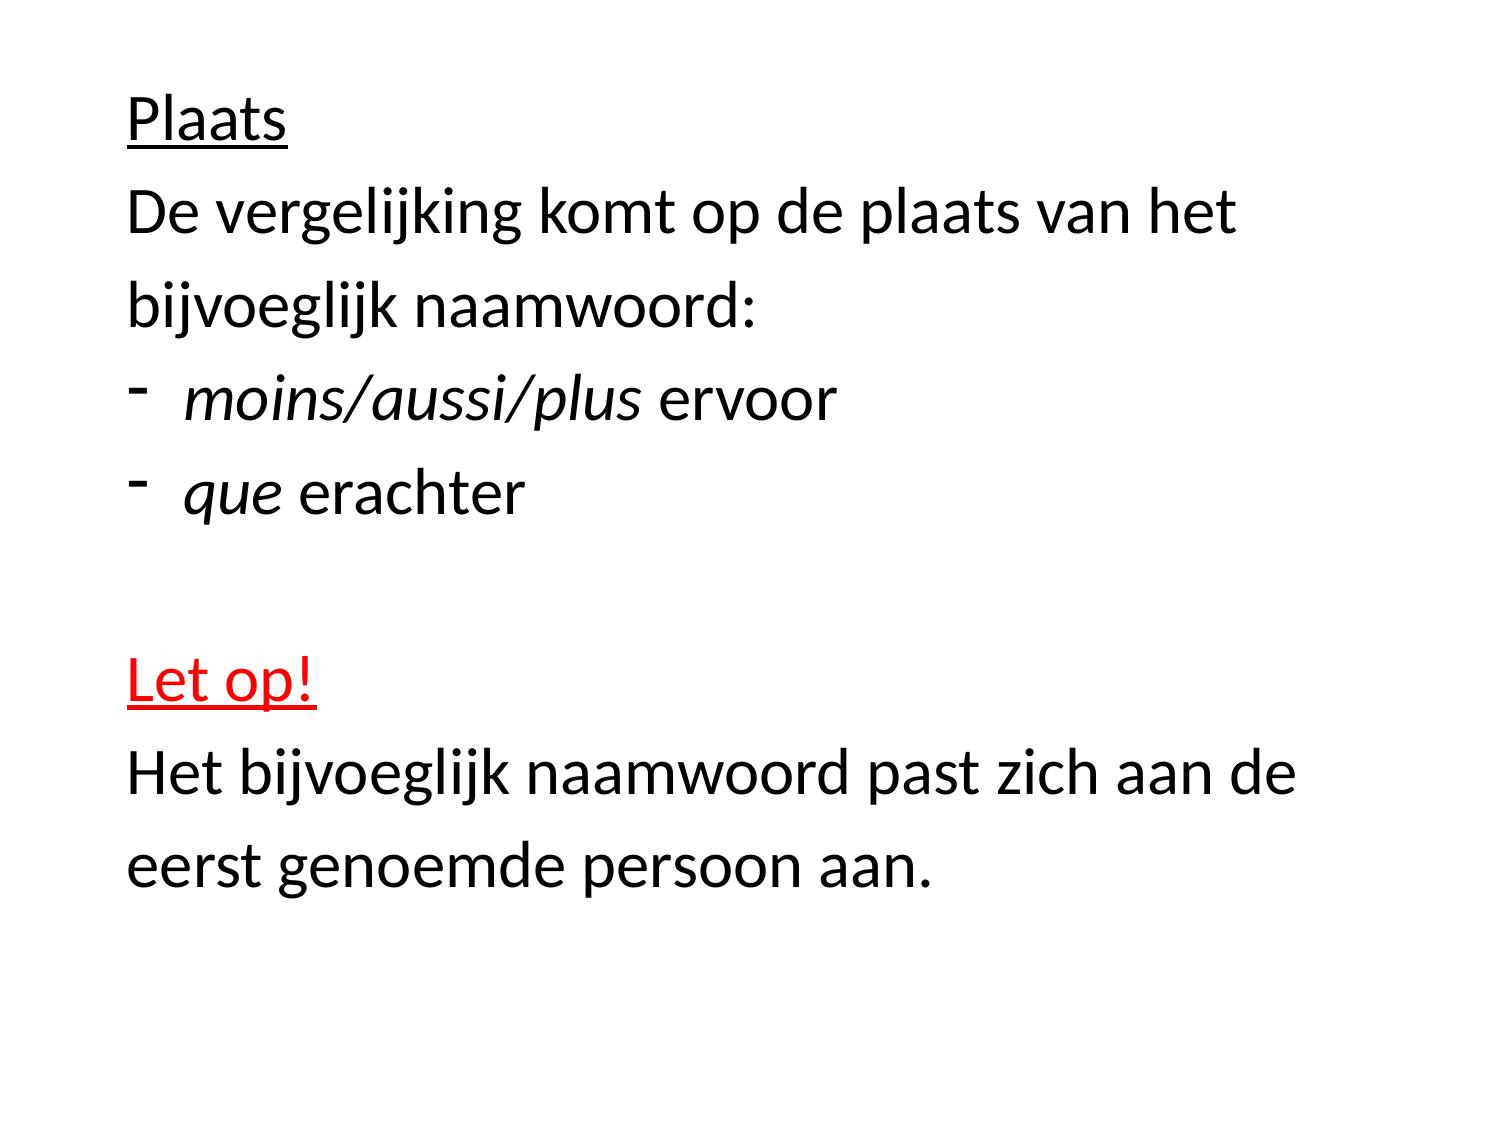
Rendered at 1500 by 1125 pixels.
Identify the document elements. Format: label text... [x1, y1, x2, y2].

text_box Plaats De vergelijking komt op de plaats van het bijvoeglijk naamwoord: moins/aussi/plus ervoor que erachter Let op! Het bijvoeglijk naamwoord past zich aan de eerst genoemde persoon aan. [112, 66, 1388, 988]
